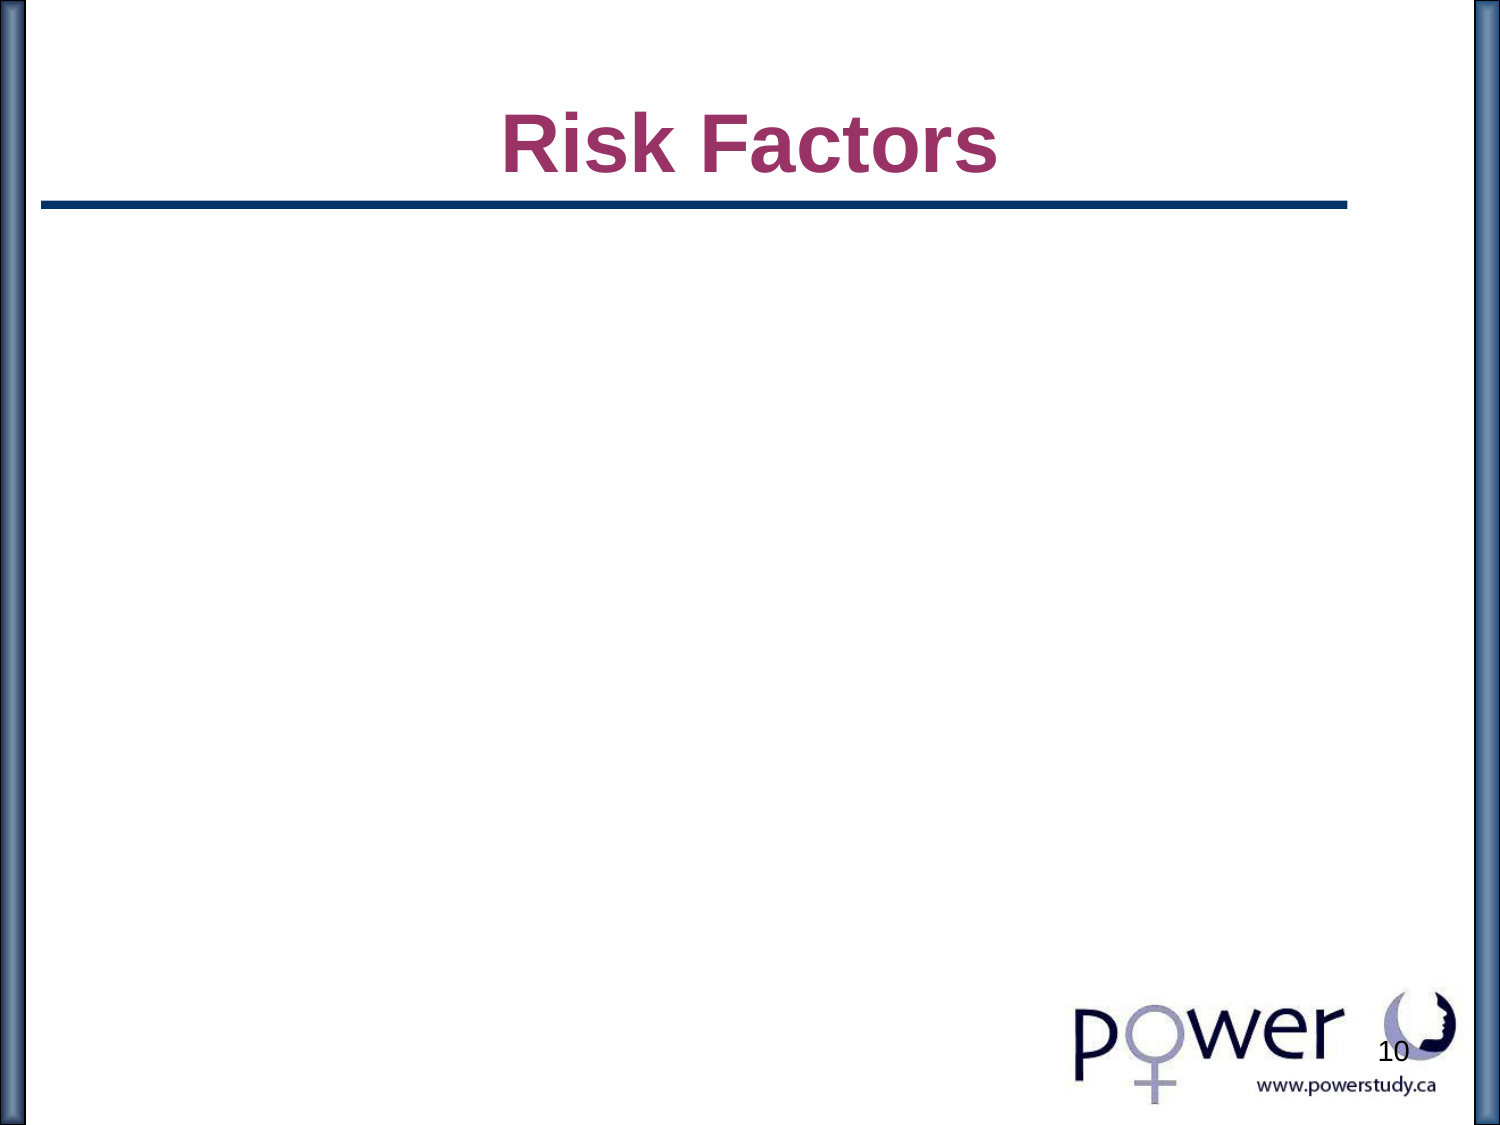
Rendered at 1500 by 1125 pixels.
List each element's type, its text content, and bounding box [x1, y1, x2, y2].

picture [1064, 979, 1466, 1111]
slide_number 10 [1074, 1024, 1426, 1103]
title Risk Factors [74, 44, 1426, 233]
